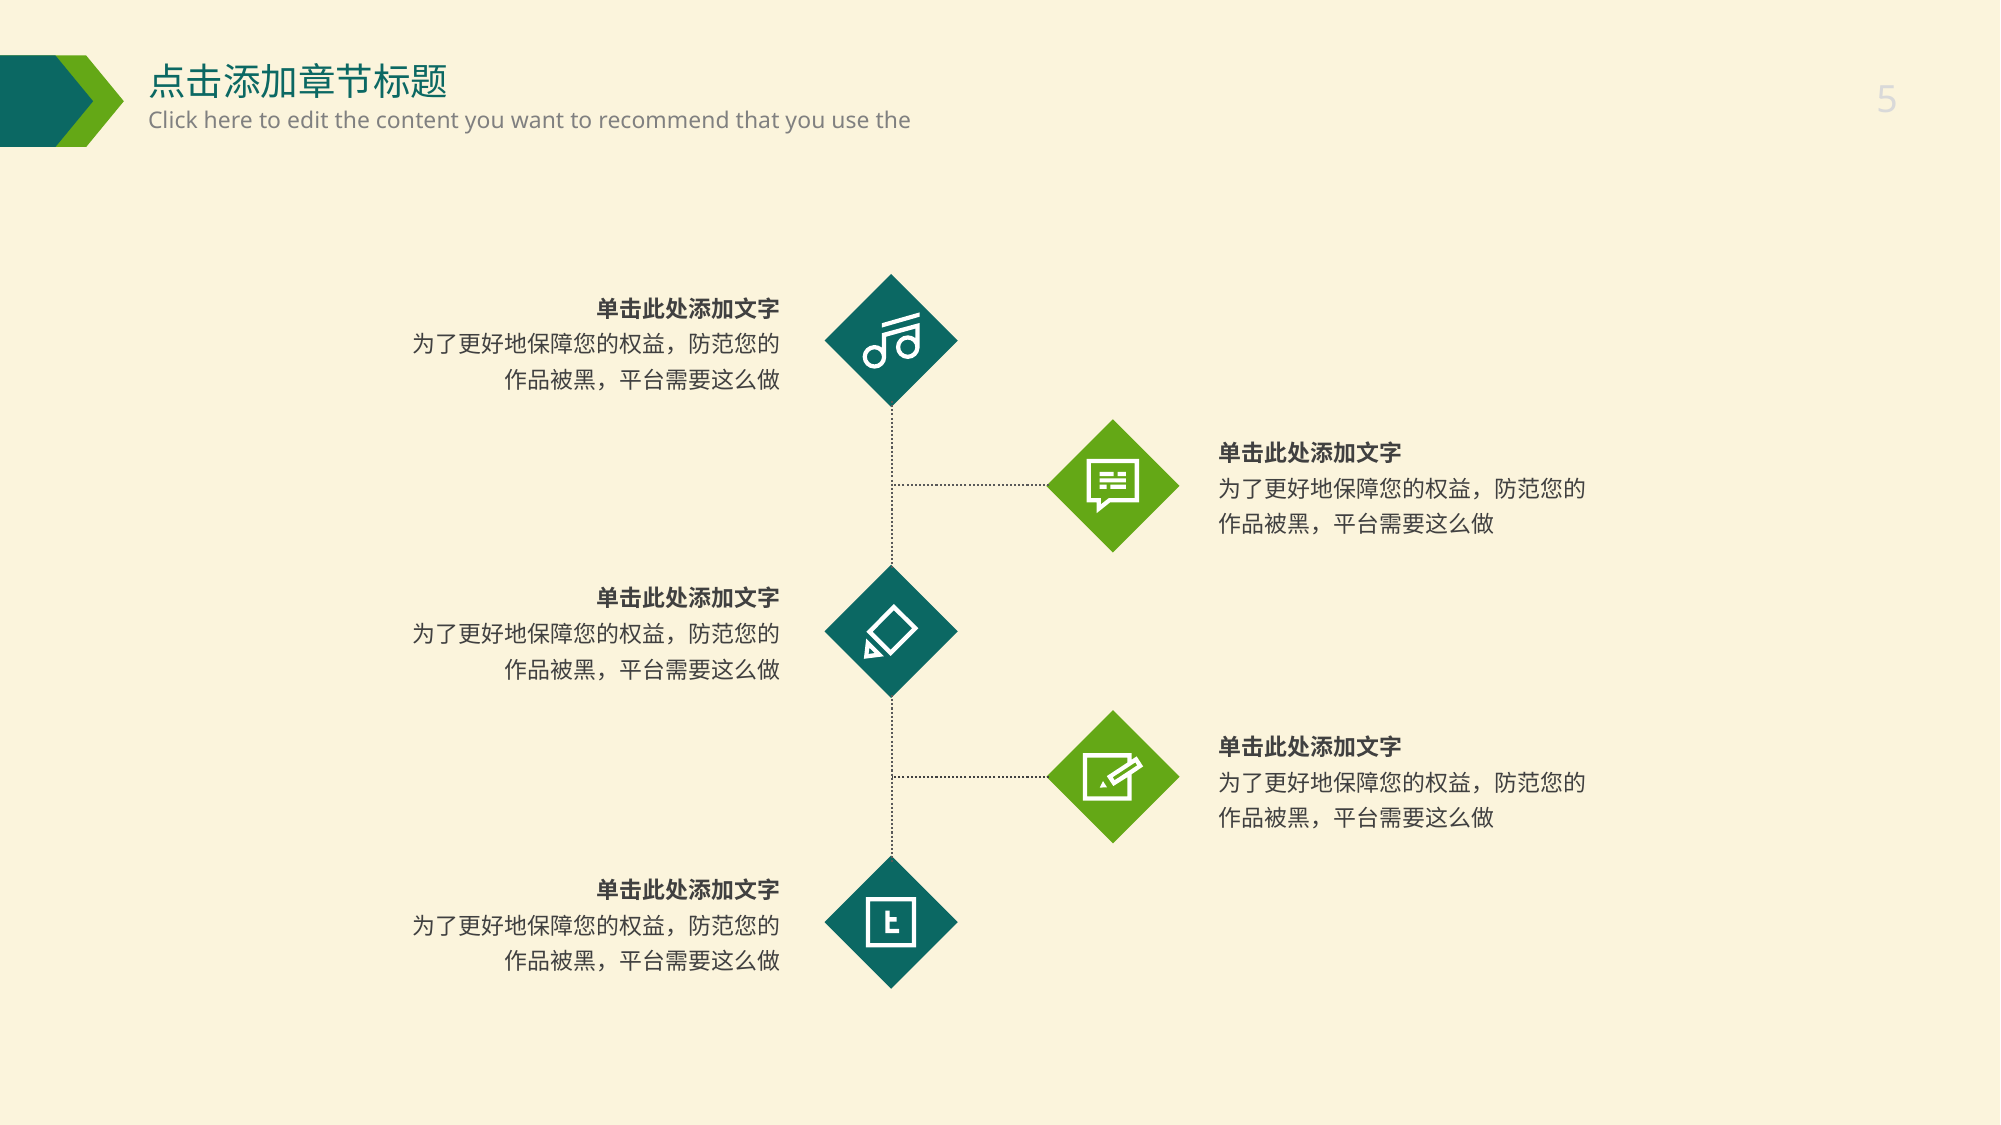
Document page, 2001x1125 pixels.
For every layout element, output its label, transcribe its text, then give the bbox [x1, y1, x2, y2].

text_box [865, 897, 917, 948]
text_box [1086, 458, 1140, 514]
text_box [823, 272, 960, 409]
text_box [1044, 417, 1182, 554]
text_box 单击此处添加文字 为了更好地保障您的权益，防范您的作品被黑，平台需要这么做 [376, 278, 796, 401]
text_box [823, 854, 960, 991]
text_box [863, 603, 919, 659]
text_box 单击此处添加文字 为了更好地保障您的权益，防范您的作品被黑，平台需要这么做 [376, 568, 796, 691]
text_box [1045, 708, 1182, 845]
text_box [823, 563, 960, 700]
text_box 单击此处添加文字 为了更好地保障您的权益，防范您的作品被黑，平台需要这么做 [1204, 422, 1624, 545]
text_box 单击此处添加文字 为了更好地保障您的权益，防范您的作品被黑，平台需要这么做 [1204, 716, 1624, 839]
list 点击添加章节标题 [133, 55, 1427, 101]
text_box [1082, 753, 1144, 801]
list Click here to edit the content you want to recommend that you use the [133, 101, 1427, 152]
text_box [862, 312, 920, 369]
text_box 单击此处添加文字 为了更好地保障您的权益，防范您的作品被黑，平台需要这么做 [376, 860, 796, 982]
